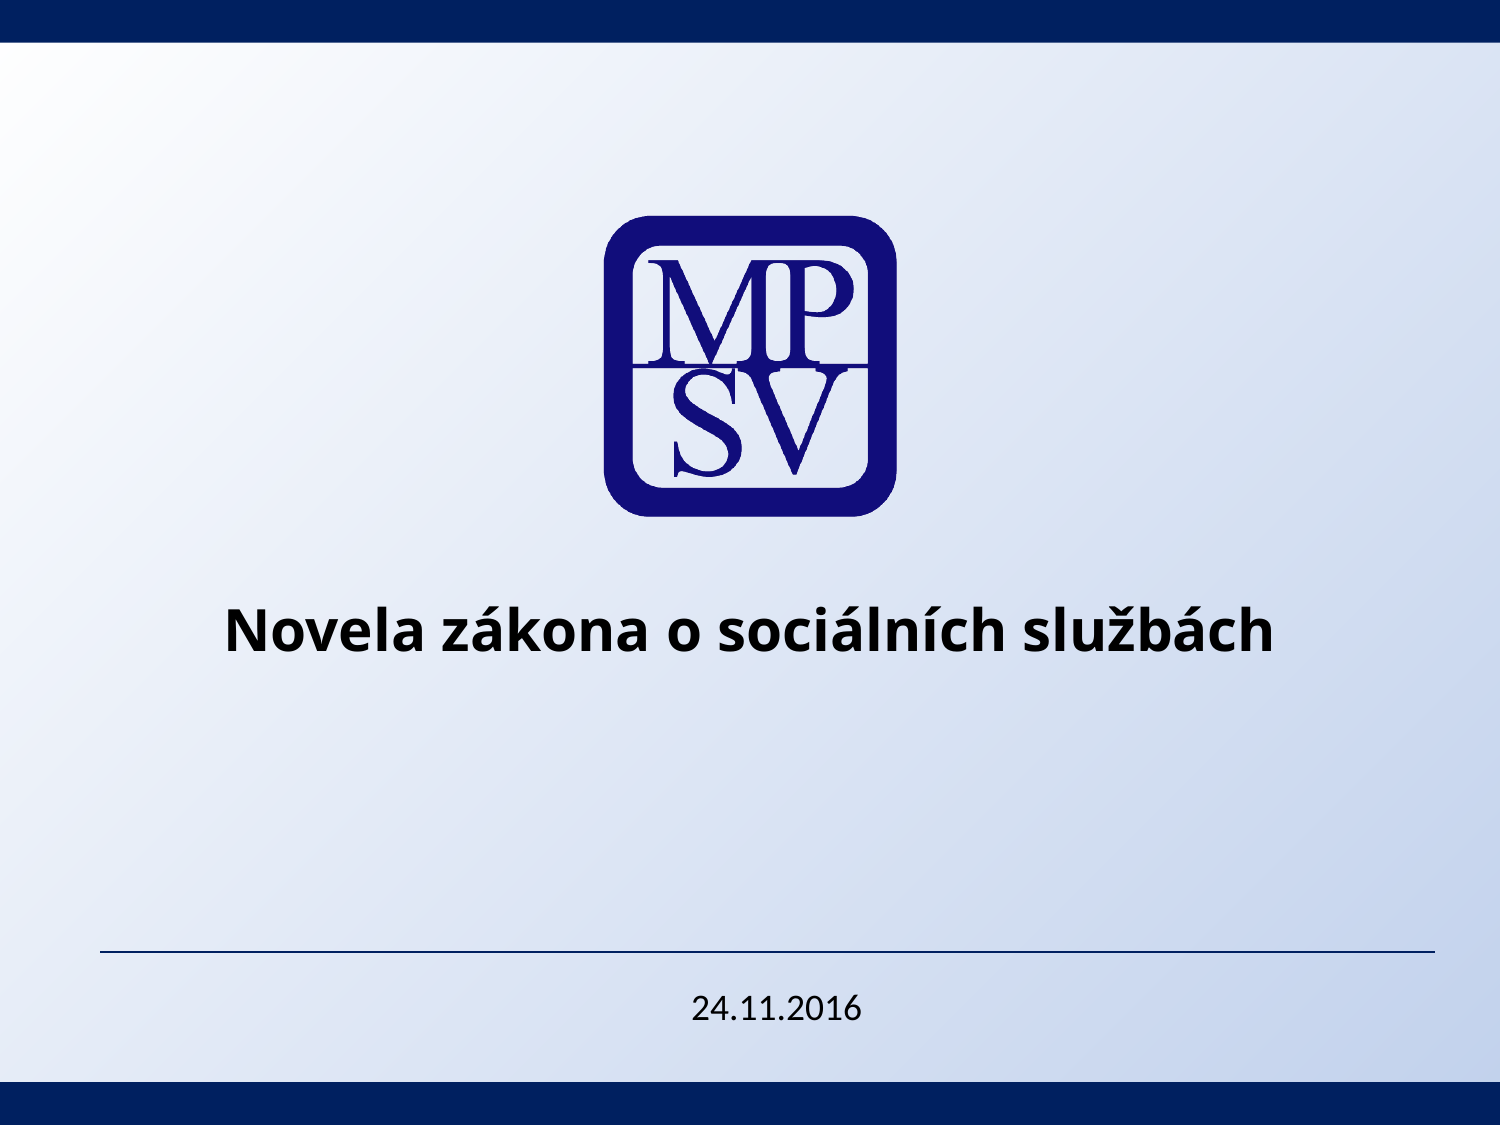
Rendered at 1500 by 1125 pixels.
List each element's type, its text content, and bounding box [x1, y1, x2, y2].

picture [603, 215, 897, 518]
text_box [0, 1080, 1500, 1125]
text_box Novela zákona o sociálních službách [117, 585, 1383, 671]
text_box 24.11.2016 [117, 975, 1436, 1036]
text_box [0, 0, 1500, 45]
